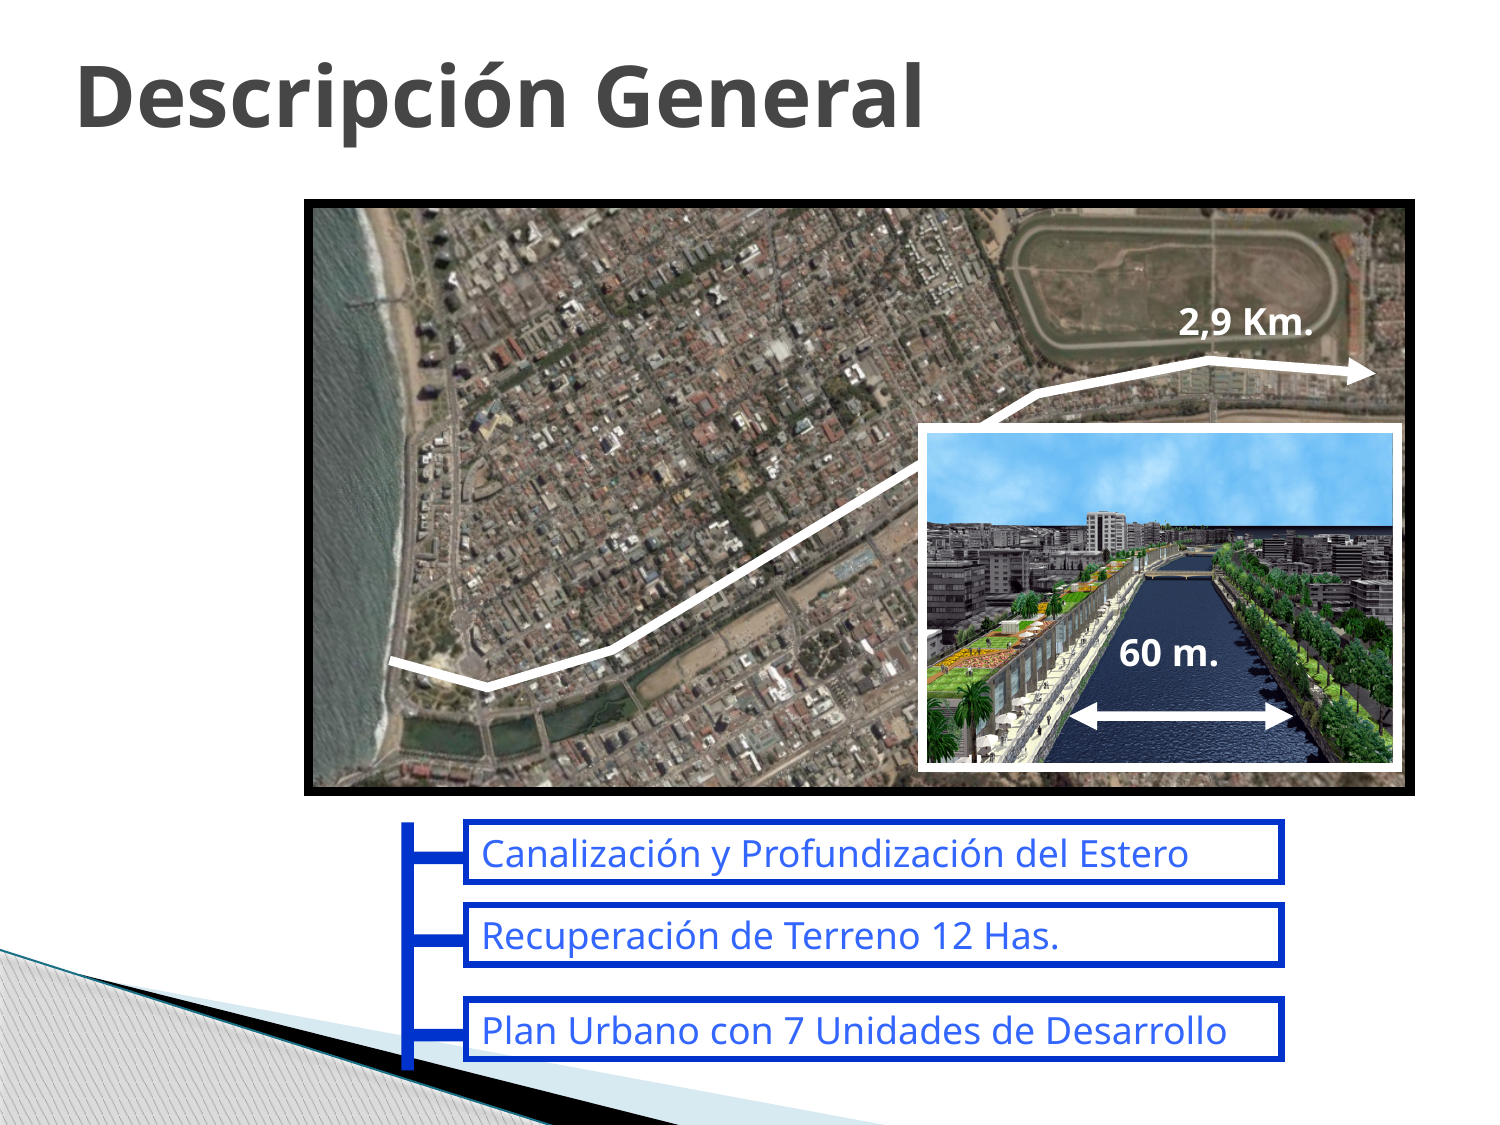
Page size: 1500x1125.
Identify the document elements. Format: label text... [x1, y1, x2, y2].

text_box Descripción General [58, 0, 1409, 188]
text_box Plan Urbano con 7 Unidades de Desarrollo [466, 999, 1282, 1060]
text_box Recuperación de Terreno 12 Has. [466, 904, 1282, 965]
text_box Canalización y Profundización del Estero [466, 822, 1282, 883]
picture [312, 207, 1406, 788]
